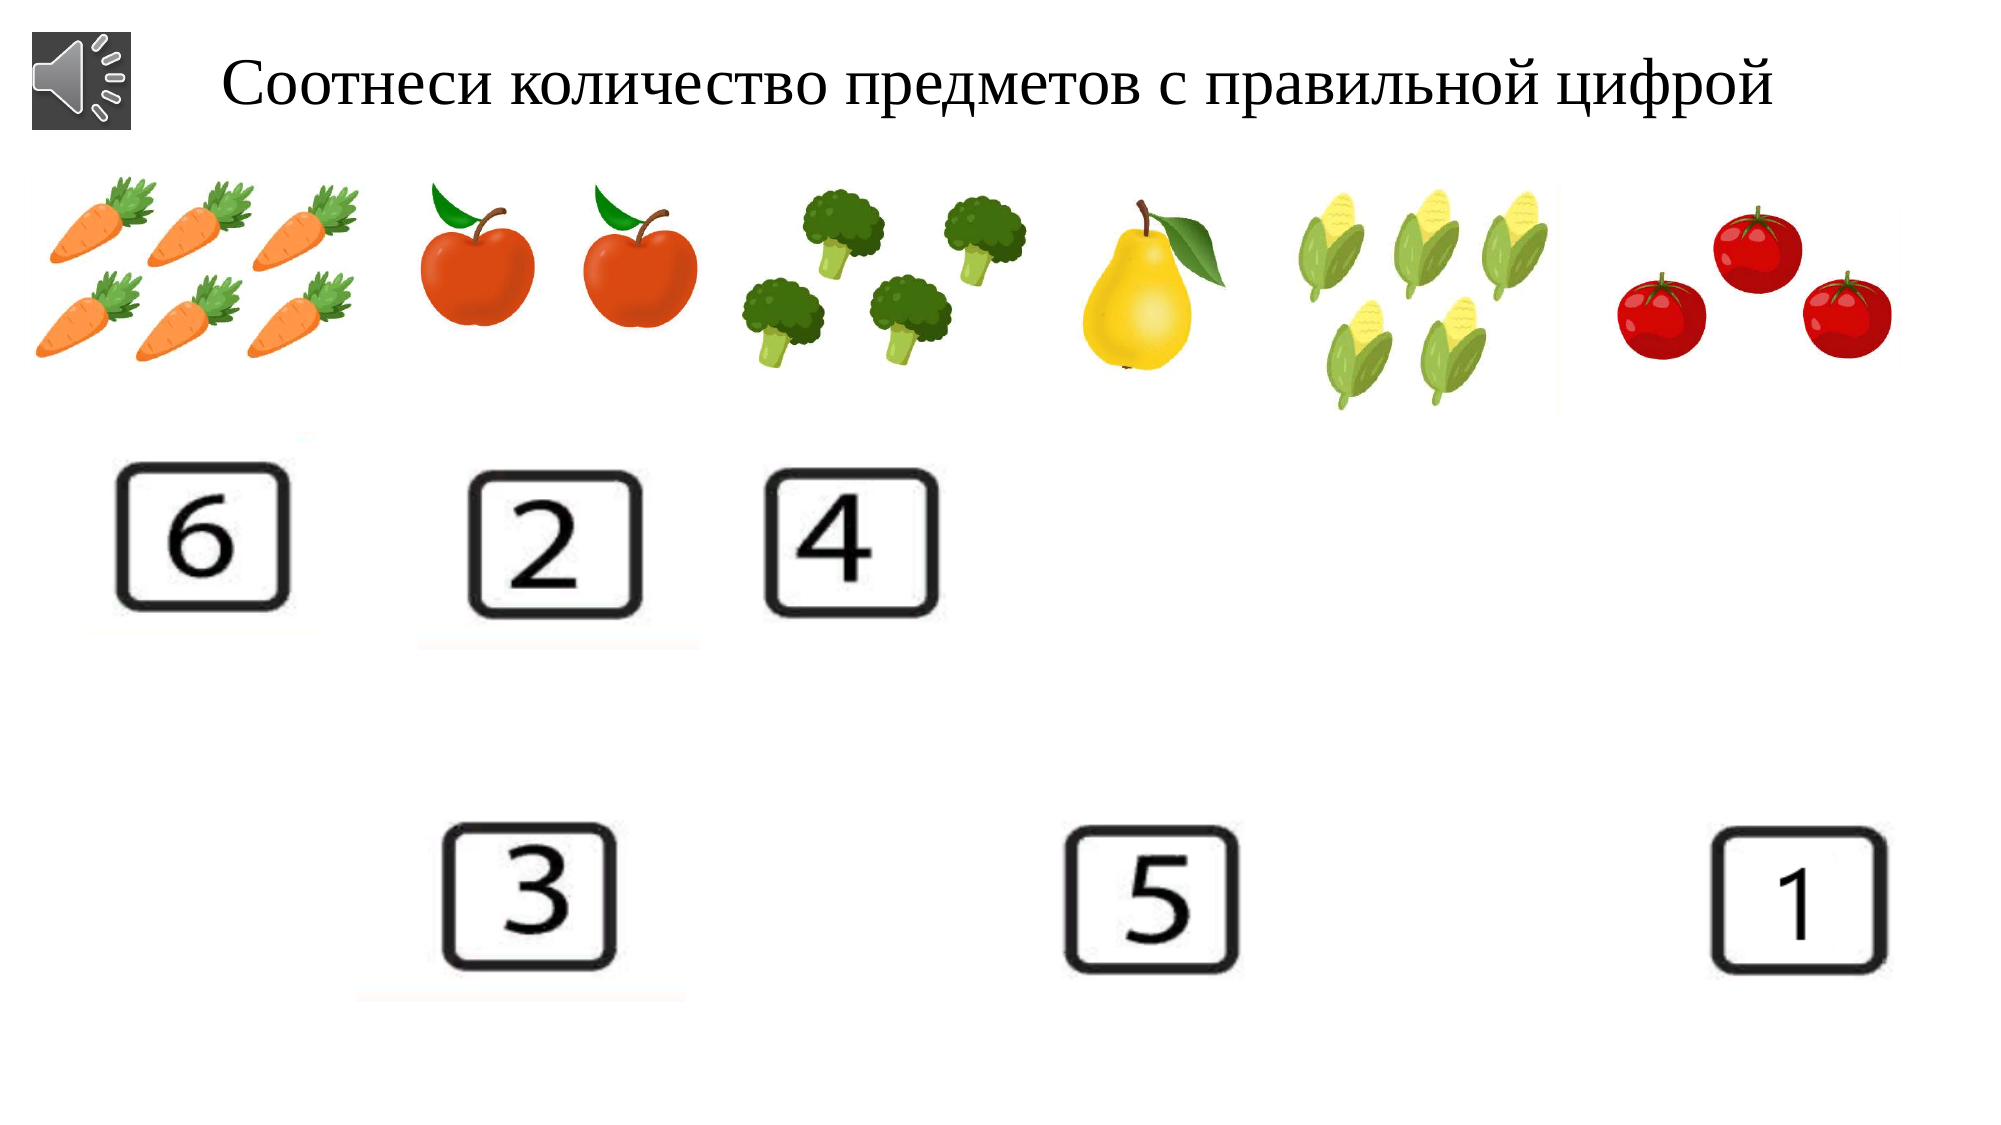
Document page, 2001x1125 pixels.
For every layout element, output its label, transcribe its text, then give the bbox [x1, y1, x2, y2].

picture [724, 452, 1000, 635]
picture [1285, 184, 1562, 416]
picture [1697, 815, 1900, 984]
picture [1605, 202, 1901, 370]
picture [418, 412, 700, 650]
picture [1070, 182, 1243, 416]
picture [356, 797, 685, 1002]
picture [397, 182, 1028, 369]
picture [31, 168, 370, 370]
picture [1055, 816, 1245, 983]
text_box Соотнеси количество предметов с правильной цифрой [206, 30, 1791, 126]
picture [83, 432, 318, 635]
picture [31, 30, 132, 131]
